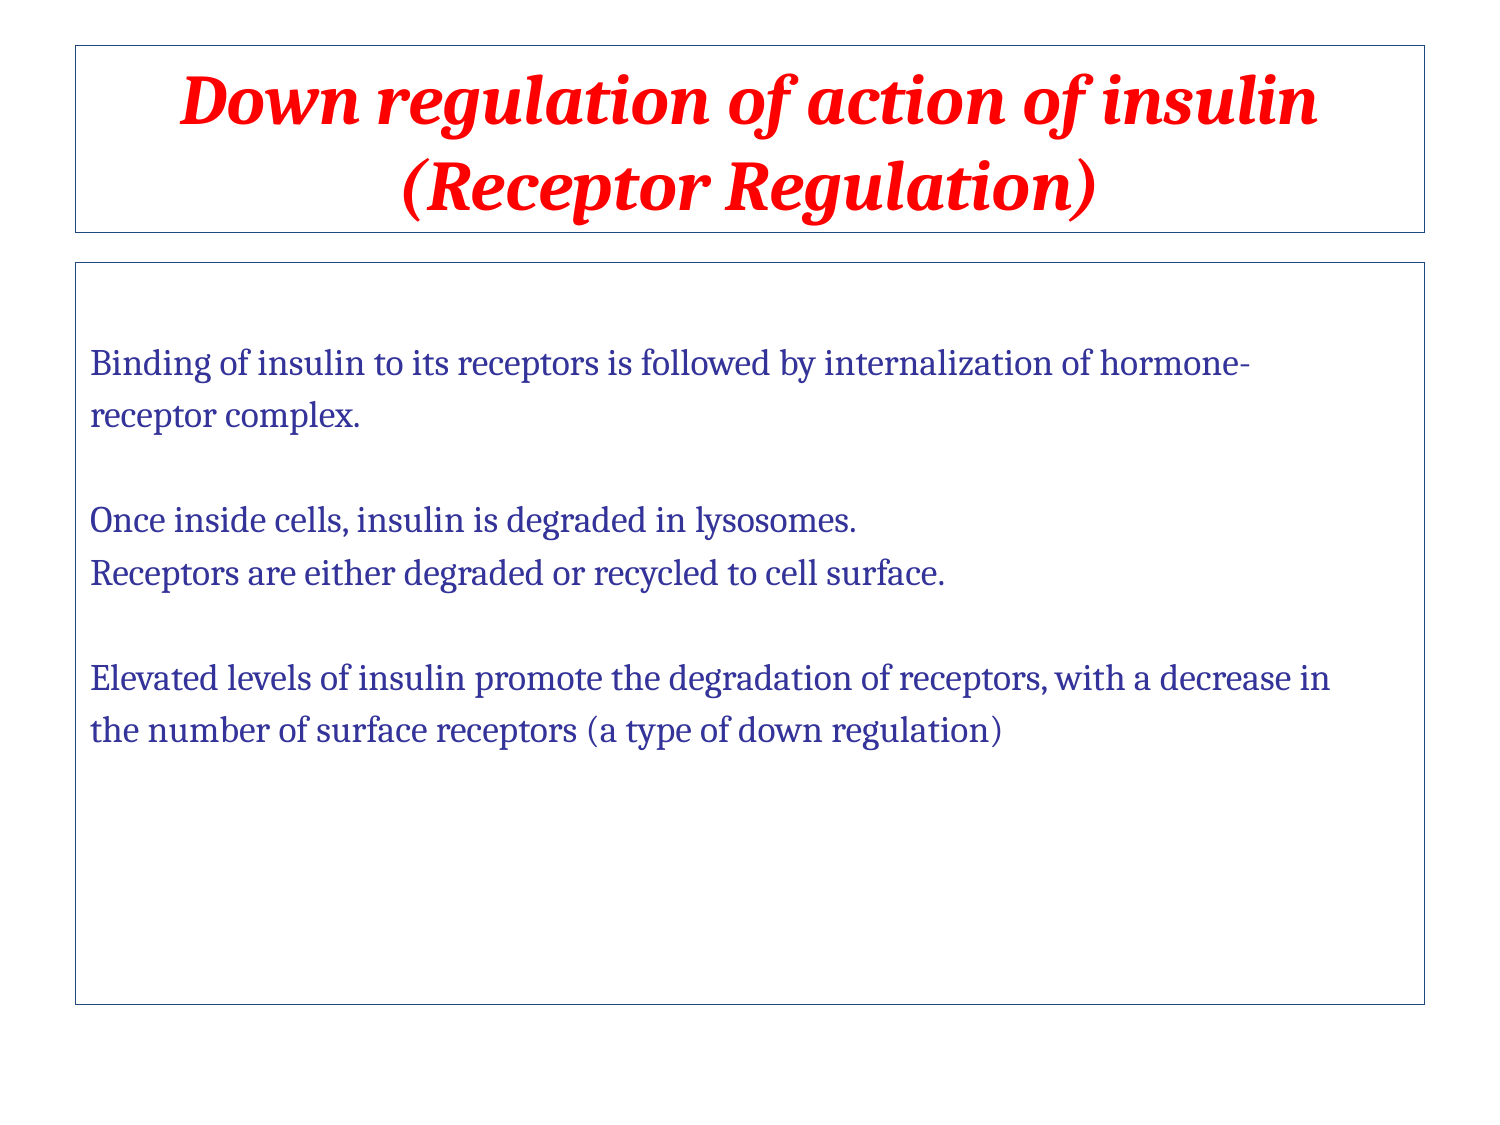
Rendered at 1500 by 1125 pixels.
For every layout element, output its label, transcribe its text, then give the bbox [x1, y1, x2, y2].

title Down regulation of action of insulin (Receptor Regulation) [75, 45, 1425, 233]
list Binding of insulin to its receptors is followed by internalization of hormone- receptor complex. Once inside cells, insulin is degraded in lysosomes. Receptors are either degraded or recycled to cell surface. Elevated levels of insulin promote the degradation of receptors, with a decrease in the number of surface receptors (a type of down regulation) [75, 262, 1425, 1005]
